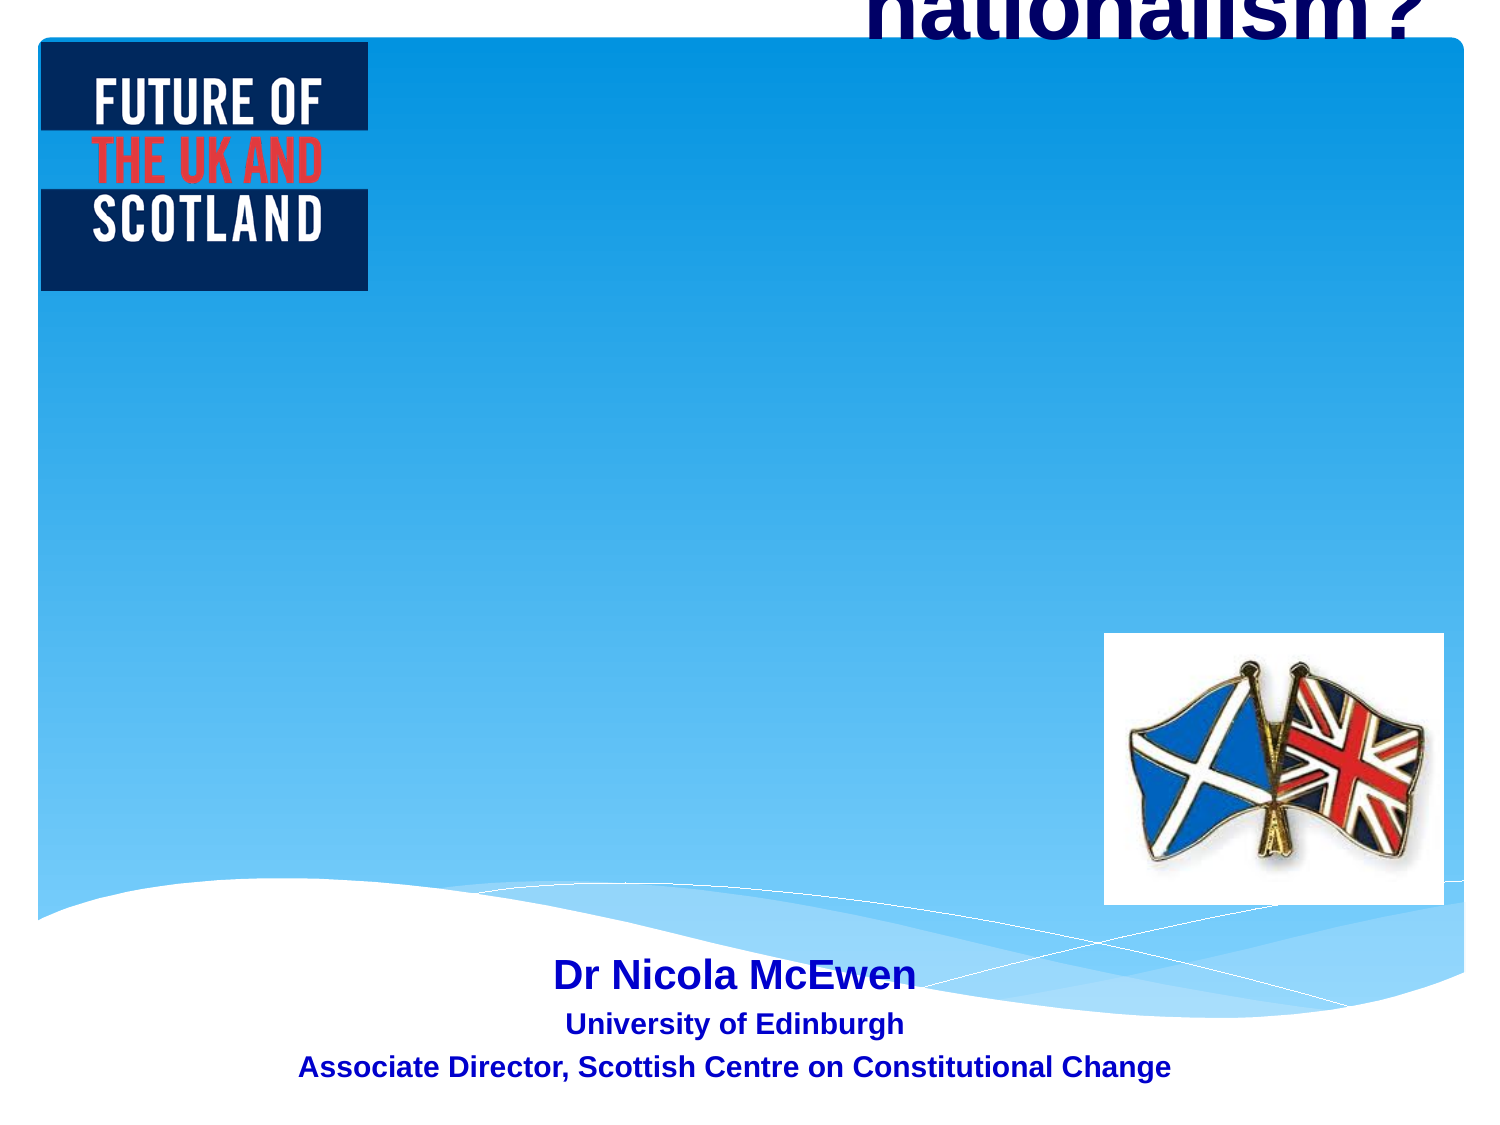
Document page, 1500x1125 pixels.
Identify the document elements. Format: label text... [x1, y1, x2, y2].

picture [1104, 633, 1445, 906]
subtitle Dr Nicola McEwen University of Edinburgh Associate Director, Scottish Centre on Constitutional Change [26, 905, 1444, 1094]
picture [42, 43, 367, 130]
title If Scotland stays: What next for Scottish nationalism? [265, 172, 1444, 506]
picture [41, 137, 368, 291]
